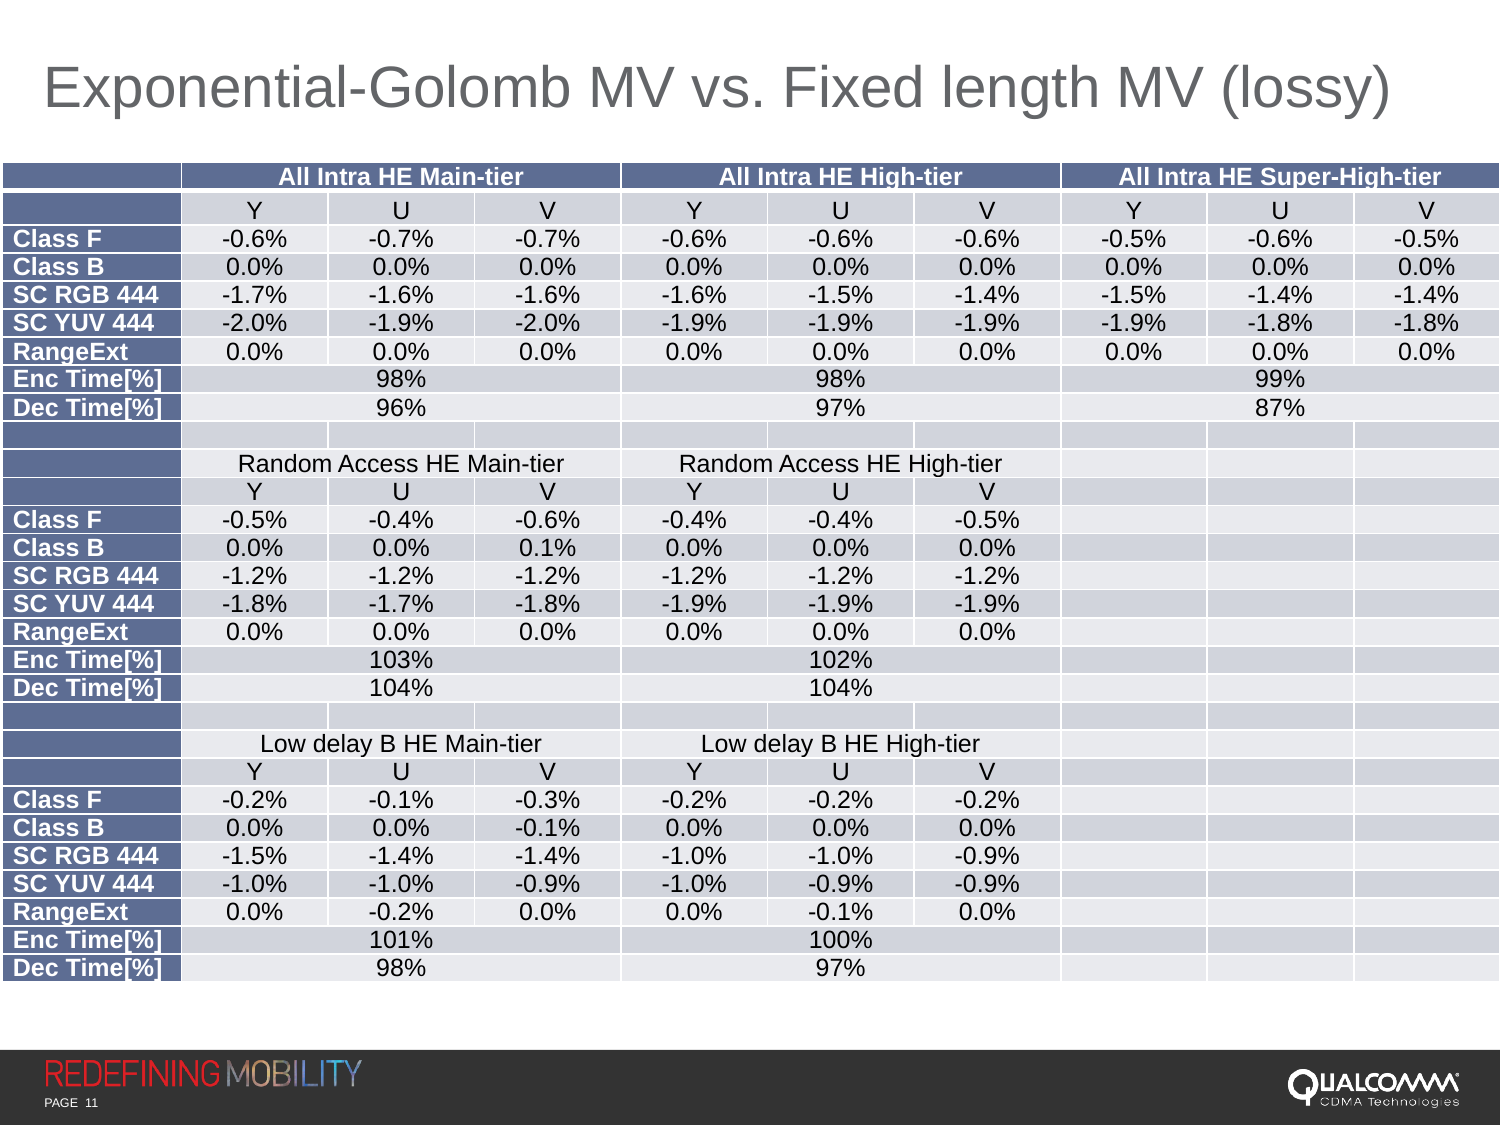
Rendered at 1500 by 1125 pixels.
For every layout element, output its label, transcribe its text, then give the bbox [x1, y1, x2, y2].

table_cell 0.0% [915, 899, 1060, 925]
table_cell -0.5% [182, 506, 327, 533]
table_cell -1.8% [1355, 310, 1499, 336]
table_cell -0.9% [915, 871, 1060, 897]
table_cell [1208, 843, 1353, 869]
table_cell -0.2% [915, 787, 1060, 813]
table_cell 0.0% [182, 338, 327, 364]
table_cell -0.5% [1355, 226, 1499, 252]
table_cell Low delay B HE Main-tier [182, 731, 620, 757]
table_cell [3, 422, 181, 448]
table_cell -1.7% [329, 590, 474, 617]
table_cell U [768, 759, 913, 785]
table_cell [1062, 899, 1206, 925]
table_cell RangeExt [3, 619, 181, 645]
table_cell [915, 422, 1060, 448]
table_cell [1355, 619, 1499, 645]
table_cell [1355, 675, 1499, 701]
table_cell -1.6% [622, 282, 767, 308]
table_cell Y [182, 193, 327, 224]
table_cell [1062, 675, 1206, 701]
table_cell SC YUV 444 [3, 871, 181, 897]
table_cell -0.6% [622, 226, 767, 252]
table_cell Enc Time[%] [3, 927, 181, 953]
table_cell -1.8% [475, 590, 620, 617]
table_cell -0.6% [1208, 226, 1353, 252]
table_header All Intra HE Main-tier [182, 163, 620, 188]
table_cell 0.0% [1208, 338, 1353, 364]
picture [30, 1048, 372, 1099]
table_cell RangeExt [3, 899, 181, 925]
table_cell 0.0% [915, 815, 1060, 841]
table_cell -1.4% [1208, 282, 1353, 308]
table_cell [1208, 506, 1353, 533]
table_cell 87% [1062, 394, 1499, 420]
table_cell -1.2% [475, 562, 620, 589]
table_cell [1062, 478, 1206, 505]
table_cell 0.0% [1062, 338, 1206, 364]
table_cell -2.0% [182, 310, 327, 336]
table_cell Class F [3, 787, 181, 813]
table_cell -1.8% [1208, 310, 1353, 336]
table_cell 0.0% [768, 619, 913, 645]
table_cell [1208, 675, 1353, 701]
table_cell [1208, 731, 1353, 757]
table_cell 0.0% [475, 338, 620, 364]
table_cell [1208, 562, 1353, 589]
table_cell [1355, 506, 1499, 533]
table_cell -0.2% [768, 787, 913, 813]
table_cell -1.4% [329, 843, 474, 869]
table_cell V [915, 478, 1060, 505]
table_cell -1.9% [915, 590, 1060, 617]
table_cell 0.0% [768, 254, 913, 280]
table_cell -1.4% [915, 282, 1060, 308]
table_cell -0.1% [475, 815, 620, 841]
table_cell [1062, 955, 1206, 981]
table_cell -0.7% [329, 226, 474, 252]
table_cell [1208, 871, 1353, 897]
table_cell [1355, 478, 1499, 505]
table_cell 0.0% [915, 534, 1060, 561]
table_cell [1062, 534, 1206, 561]
table_cell 97% [622, 955, 1060, 981]
table_cell [1355, 422, 1499, 448]
table_cell 0.0% [1355, 254, 1499, 280]
table_cell -1.2% [768, 562, 913, 589]
table_cell [3, 450, 181, 477]
table_cell -0.4% [622, 506, 767, 533]
table_cell Class F [3, 226, 181, 252]
table_cell [1062, 871, 1206, 897]
table_cell -0.6% [915, 226, 1060, 252]
table_cell V [475, 193, 620, 224]
table_cell Class F [3, 506, 181, 533]
table_cell [1208, 534, 1353, 561]
table_cell Y [622, 193, 767, 224]
table_cell U [768, 193, 913, 224]
table_cell 0.0% [182, 619, 327, 645]
table_cell [1208, 815, 1353, 841]
title Exponential-Golomb MV vs. Fixed length MV (lossy) [28, 44, 1462, 138]
table_cell -0.3% [475, 787, 620, 813]
table_cell [1062, 647, 1206, 673]
table_cell [1355, 562, 1499, 589]
table_cell [1062, 562, 1206, 589]
table_cell Y [622, 759, 767, 785]
table_cell V [1355, 193, 1499, 224]
table_cell V [475, 759, 620, 785]
table_cell [1355, 759, 1499, 785]
table_cell [1062, 787, 1206, 813]
table_cell 0.0% [1062, 254, 1206, 280]
table_cell 0.0% [329, 619, 474, 645]
table_cell 0.0% [1355, 338, 1499, 364]
table_cell U [768, 478, 913, 505]
table_cell -1.0% [329, 871, 474, 897]
table_cell 0.0% [622, 899, 767, 925]
table_cell U [1208, 193, 1353, 224]
table_cell Y [182, 759, 327, 785]
table_cell [1355, 787, 1499, 813]
table_cell [475, 703, 620, 729]
table_cell Random Access HE Main-tier [182, 450, 620, 477]
table_cell -1.9% [768, 310, 913, 336]
table_cell -0.9% [915, 843, 1060, 869]
table_cell [1208, 703, 1353, 729]
table_cell [1355, 731, 1499, 757]
table_cell 0.0% [622, 534, 767, 561]
table_cell [329, 703, 474, 729]
table_cell -1.5% [768, 282, 913, 308]
table_cell -1.2% [329, 562, 474, 589]
table_cell -0.2% [329, 899, 474, 925]
table_cell -0.5% [1062, 226, 1206, 252]
table_header All Intra HE Super-High-tier [1062, 163, 1499, 188]
table_cell [1062, 843, 1206, 869]
table_cell -1.9% [1062, 310, 1206, 336]
table_cell [1355, 590, 1499, 617]
table_cell 0.0% [768, 338, 913, 364]
table_cell -1.5% [1062, 282, 1206, 308]
table_cell 101% [182, 927, 620, 953]
table_cell -1.8% [182, 590, 327, 617]
table_cell Low delay B HE High-tier [622, 731, 1060, 757]
table_cell 103% [182, 647, 620, 673]
table_cell Class B [3, 254, 181, 280]
table_cell [1208, 899, 1353, 925]
table_cell 0.0% [622, 619, 767, 645]
table_cell -1.2% [622, 562, 767, 589]
table_cell [1355, 703, 1499, 729]
table_cell SC YUV 444 [3, 590, 181, 617]
table_cell -1.9% [329, 310, 474, 336]
table_cell -0.2% [182, 787, 327, 813]
table_cell -0.6% [475, 506, 620, 533]
table_cell RangeExt [3, 338, 181, 364]
table_cell Y [622, 478, 767, 505]
table_cell V [915, 193, 1060, 224]
table_cell [3, 759, 181, 785]
table_cell [1062, 450, 1206, 477]
table_cell 0.0% [329, 254, 474, 280]
table_cell [1355, 899, 1499, 925]
table_cell [1355, 647, 1499, 673]
table_cell 0.0% [329, 815, 474, 841]
table_cell [475, 422, 620, 448]
table_cell [1208, 422, 1353, 448]
table_cell 99% [1062, 366, 1499, 392]
table_cell 98% [182, 366, 620, 392]
table_cell U [329, 759, 474, 785]
table_cell 97% [622, 394, 1060, 420]
table_cell U [329, 193, 474, 224]
table_cell [1208, 927, 1353, 953]
table_cell -1.4% [1355, 282, 1499, 308]
table_cell 0.0% [768, 815, 913, 841]
table_cell [1208, 759, 1353, 785]
picture [1278, 1058, 1478, 1114]
table_cell -1.9% [622, 310, 767, 336]
table_cell Dec Time[%] [3, 394, 181, 420]
table_cell Dec Time[%] [3, 675, 181, 701]
table_cell Y [1062, 193, 1206, 224]
table_cell -1.0% [182, 871, 327, 897]
table_cell [1062, 703, 1206, 729]
table_cell -0.5% [915, 506, 1060, 533]
table_cell 102% [622, 647, 1060, 673]
table_cell -0.2% [622, 787, 767, 813]
table_cell 0.0% [182, 815, 327, 841]
table_cell -1.5% [182, 843, 327, 869]
table_header [3, 163, 181, 188]
table_cell U [329, 478, 474, 505]
table_cell Random Access HE High-tier [622, 450, 1060, 477]
table_cell [3, 731, 181, 757]
table_cell -0.1% [768, 899, 913, 925]
table_cell -0.4% [768, 506, 913, 533]
table_cell 104% [622, 675, 1060, 701]
table_cell -0.6% [768, 226, 913, 252]
table_cell -0.9% [768, 871, 913, 897]
table_cell 0.0% [329, 338, 474, 364]
table_cell 0.0% [622, 815, 767, 841]
table_cell 0.0% [475, 899, 620, 925]
table_cell 0.1% [475, 534, 620, 561]
table_cell [1208, 787, 1353, 813]
table_cell [3, 193, 181, 224]
table_cell -1.2% [915, 562, 1060, 589]
table_cell -1.0% [622, 843, 767, 869]
table_cell [768, 422, 913, 448]
table_cell [3, 703, 181, 729]
table_cell -0.7% [475, 226, 620, 252]
table_cell 96% [182, 394, 620, 420]
table_cell -1.4% [475, 843, 620, 869]
table_cell Dec Time[%] [3, 955, 181, 981]
table_cell -1.2% [182, 562, 327, 589]
table_cell 0.0% [915, 338, 1060, 364]
table_cell -0.9% [475, 871, 620, 897]
table_cell 0.0% [329, 534, 474, 561]
table_cell [1355, 871, 1499, 897]
table_cell -1.7% [182, 282, 327, 308]
table_cell [1355, 927, 1499, 953]
table_cell [1062, 590, 1206, 617]
table_cell -0.6% [182, 226, 327, 252]
table_cell 0.0% [622, 338, 767, 364]
table_cell 0.0% [182, 254, 327, 280]
table_cell -1.9% [915, 310, 1060, 336]
table_cell [1355, 843, 1499, 869]
table_cell SC YUV 444 [3, 310, 181, 336]
table_cell 98% [622, 366, 1060, 392]
table_cell V [915, 759, 1060, 785]
table_cell -1.6% [329, 282, 474, 308]
table_cell [3, 478, 181, 505]
table_cell SC RGB 444 [3, 282, 181, 308]
table_cell [182, 703, 327, 729]
table_cell [329, 422, 474, 448]
table_cell [1355, 955, 1499, 981]
table_cell [1062, 759, 1206, 785]
table_cell [1062, 731, 1206, 757]
table_cell [622, 422, 767, 448]
table_cell [1208, 450, 1353, 477]
table_cell -1.0% [768, 843, 913, 869]
table_cell 0.0% [768, 534, 913, 561]
table_cell 98% [182, 955, 620, 981]
table_cell [1208, 619, 1353, 645]
table_cell -1.6% [475, 282, 620, 308]
table_cell [1355, 815, 1499, 841]
table_cell [1062, 422, 1206, 448]
table_cell [1208, 647, 1353, 673]
table_cell SC RGB 444 [3, 562, 181, 589]
table_cell 0.0% [475, 619, 620, 645]
table_cell [182, 422, 327, 448]
table_cell [768, 703, 913, 729]
table_cell [1062, 619, 1206, 645]
table_cell 0.0% [622, 254, 767, 280]
table_cell Y [182, 478, 327, 505]
table_cell 100% [622, 927, 1060, 953]
table_cell [1355, 450, 1499, 477]
table_cell -2.0% [475, 310, 620, 336]
table_cell Class B [3, 534, 181, 561]
table_cell 0.0% [182, 534, 327, 561]
table_cell -1.0% [622, 871, 767, 897]
table_cell 0.0% [182, 899, 327, 925]
table_cell SC RGB 444 [3, 843, 181, 869]
table_cell [1208, 590, 1353, 617]
table_cell [915, 703, 1060, 729]
table_header All Intra HE High-tier [622, 163, 1060, 188]
table_cell -1.9% [768, 590, 913, 617]
table_cell V [475, 478, 620, 505]
table_cell 0.0% [915, 254, 1060, 280]
table_cell -1.9% [622, 590, 767, 617]
table_cell [1062, 506, 1206, 533]
table_cell Enc Time[%] [3, 647, 181, 673]
table_cell [1208, 955, 1353, 981]
table_cell -0.1% [329, 787, 474, 813]
table_cell -0.4% [329, 506, 474, 533]
table_cell 0.0% [475, 254, 620, 280]
table_cell [622, 703, 767, 729]
table_cell [1062, 927, 1206, 953]
table_cell 0.0% [915, 619, 1060, 645]
table_cell 104% [182, 675, 620, 701]
table_cell [1208, 478, 1353, 505]
table_cell Class B [3, 815, 181, 841]
table_cell Enc Time[%] [3, 366, 181, 392]
table_cell 0.0% [1208, 254, 1353, 280]
table_cell [1355, 534, 1499, 561]
table_cell [1062, 815, 1206, 841]
